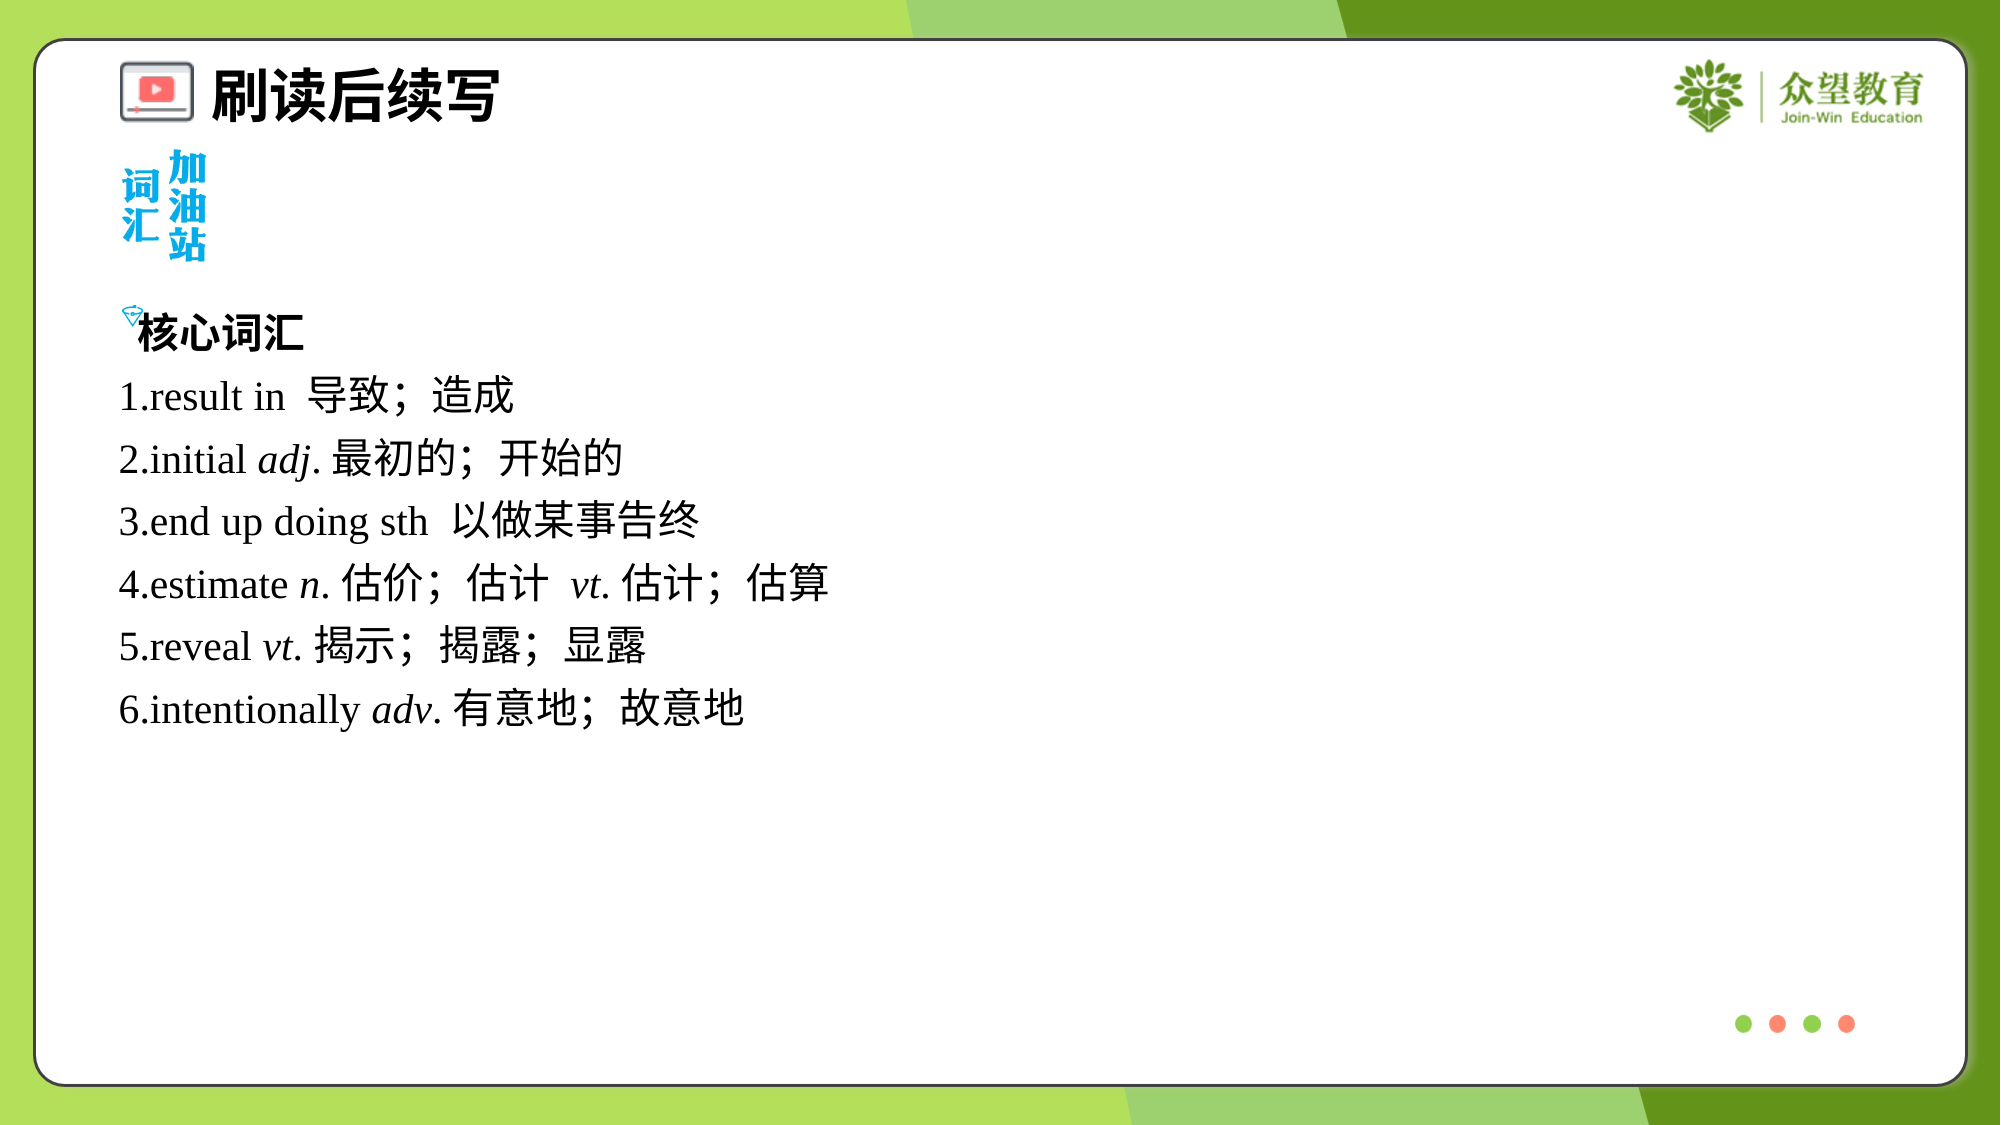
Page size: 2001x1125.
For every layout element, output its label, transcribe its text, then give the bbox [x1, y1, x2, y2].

text_box &2& 核心词汇 1.result in 导致；造成 2.initial adj.最初的；开始的 3.end up doing sth 以做某事告终 4.estimate n.估价；估计 vt.估计；估算 5.reveal vt.揭示；揭露；显露 6.intentionally adv.有意地；故意地 [118, 284, 1882, 717]
picture [0, 0, 2000, 1125]
